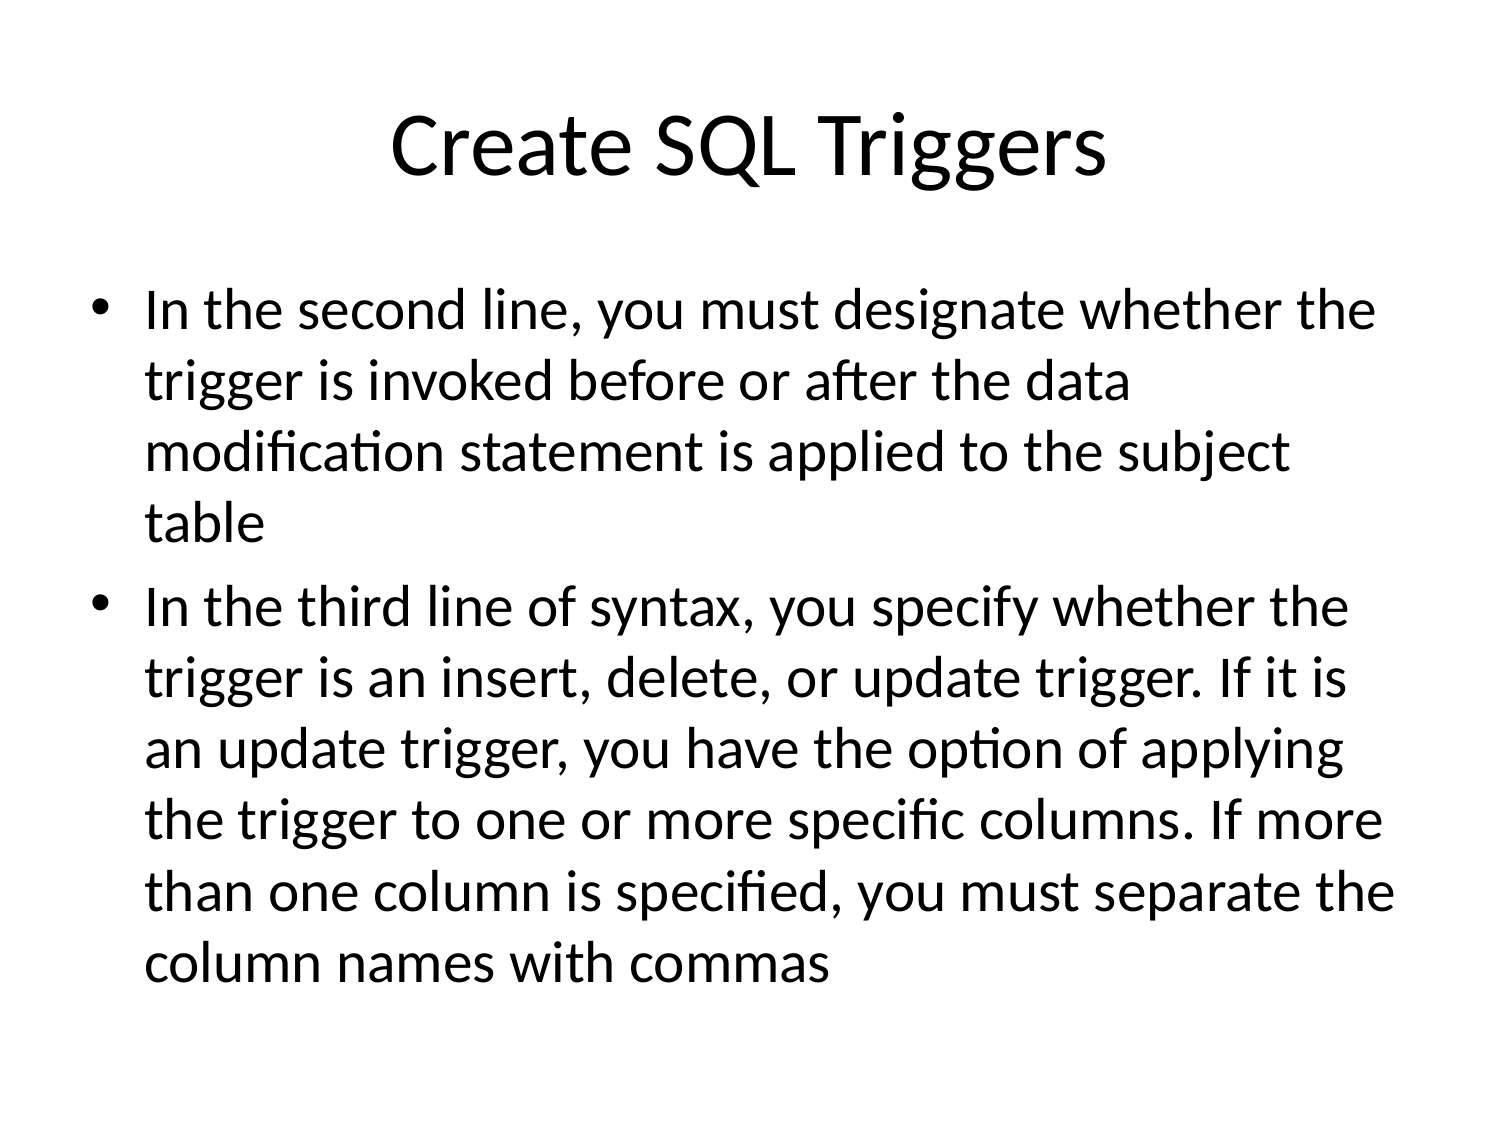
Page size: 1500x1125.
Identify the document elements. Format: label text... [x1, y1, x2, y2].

title Create SQL Triggers [75, 45, 1425, 233]
list In the second line, you must designate whether the trigger is invoked before or after the data modification statement is applied to the subject table In the third line of syntax, you specify whether the trigger is an insert, delete, or update trigger. If it is an update trigger, you have the option of applying the trigger to one or more specific columns. If more than one column is specified, you must separate the column names with commas [75, 262, 1425, 1005]
